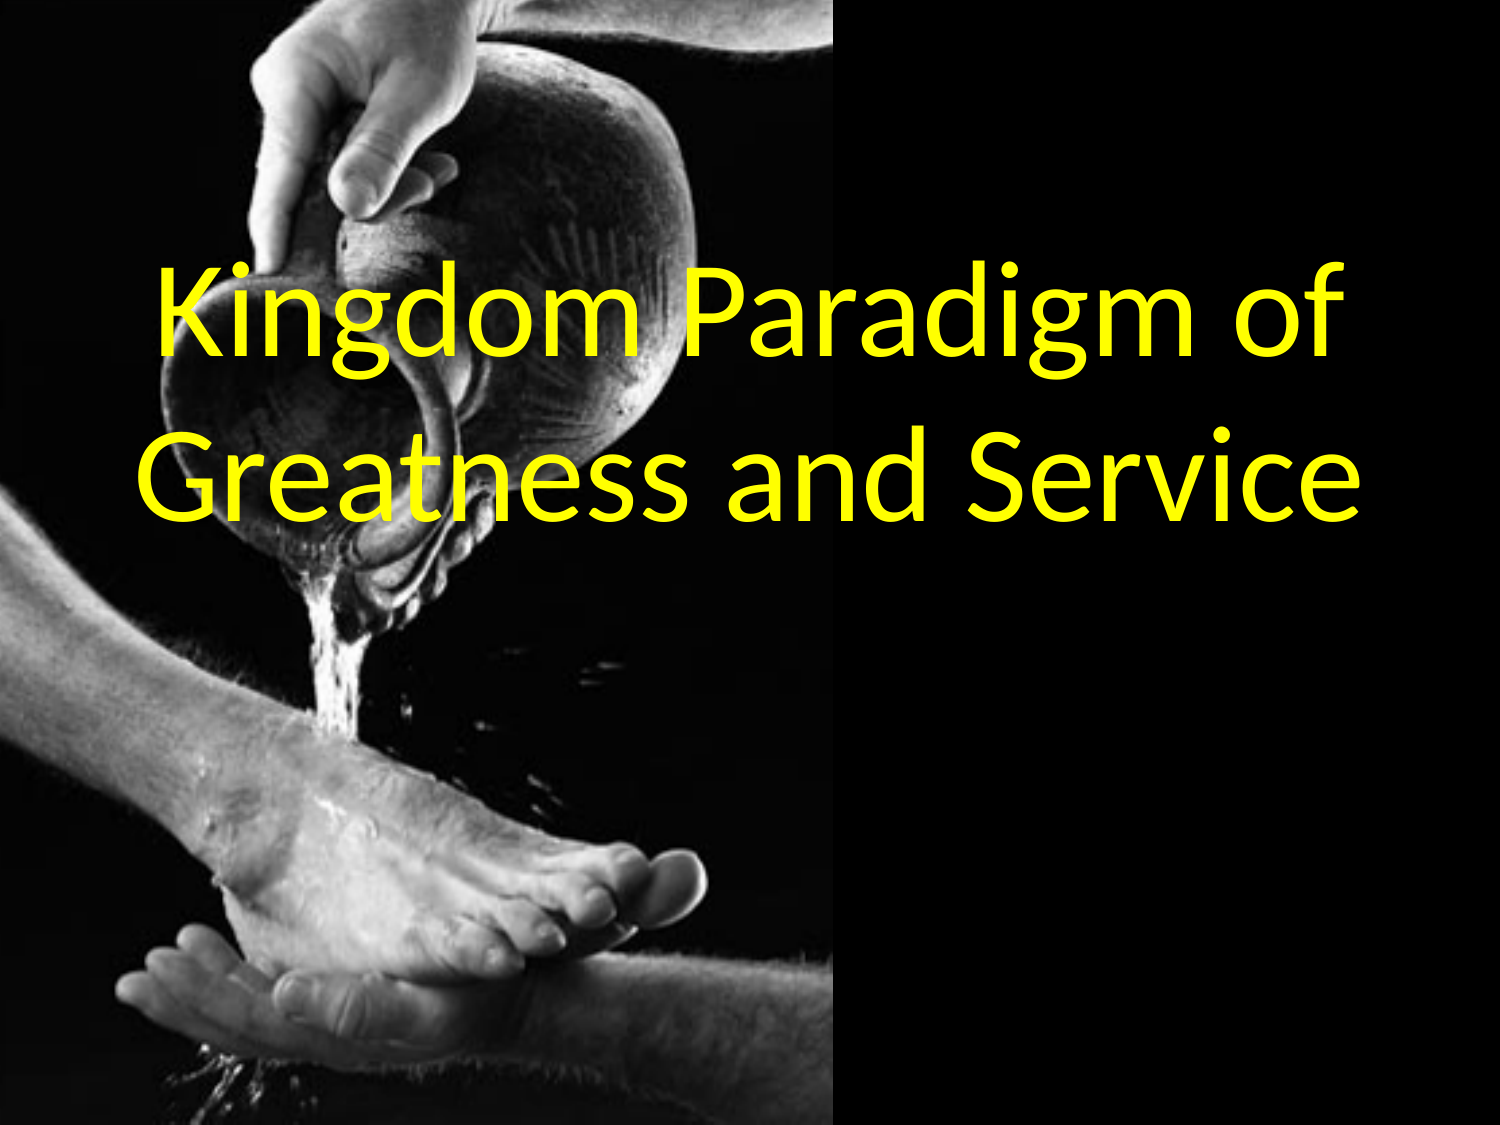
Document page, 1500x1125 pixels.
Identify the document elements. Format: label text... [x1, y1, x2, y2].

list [0, 0, 833, 1125]
title Kingdom Paradigm of Greatness and Service [837, 44, 1426, 669]
